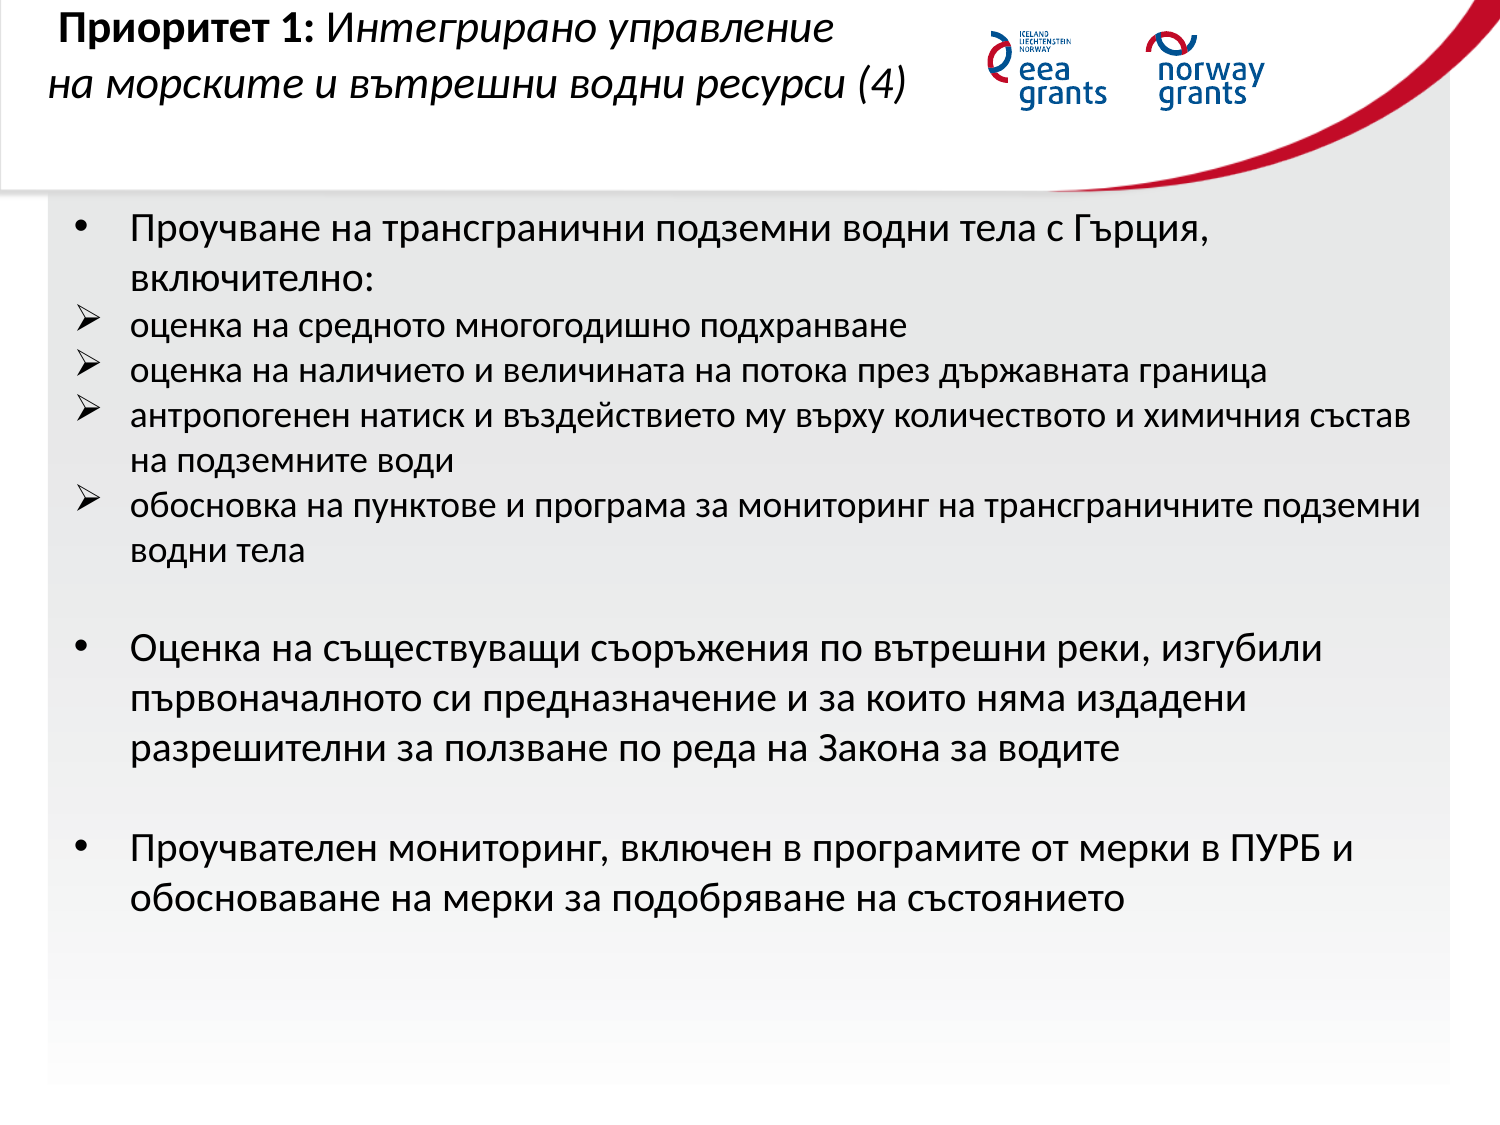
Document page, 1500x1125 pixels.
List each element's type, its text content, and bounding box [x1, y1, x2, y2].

text_box Проучване на трансгранични подземни водни тела с Гърция, включително: оценка на средното многогодишно подхранване оценка на наличието и величината на потока през държавната граница антропогенен натиск и въздействието му върху количеството и химичния състав на подземните води обосновка на пунктове и програма за мониторинг на трансграничните подземни водни тела Оценка на съществуващи съоръжения по вътрешни реки, изгубили първоначалното си предназначение и за които няма издадени разрешителни за ползване по реда на Закона за водите Проучвателен мониторинг, включен в програмите от мерки в ПУРБ и обосноваване на мерки за подобряване на състоянието [58, 192, 1443, 978]
text_box Приоритет 1: Интегрирано управление на морските и вътрешни водни ресурси (4) [32, 0, 1004, 115]
